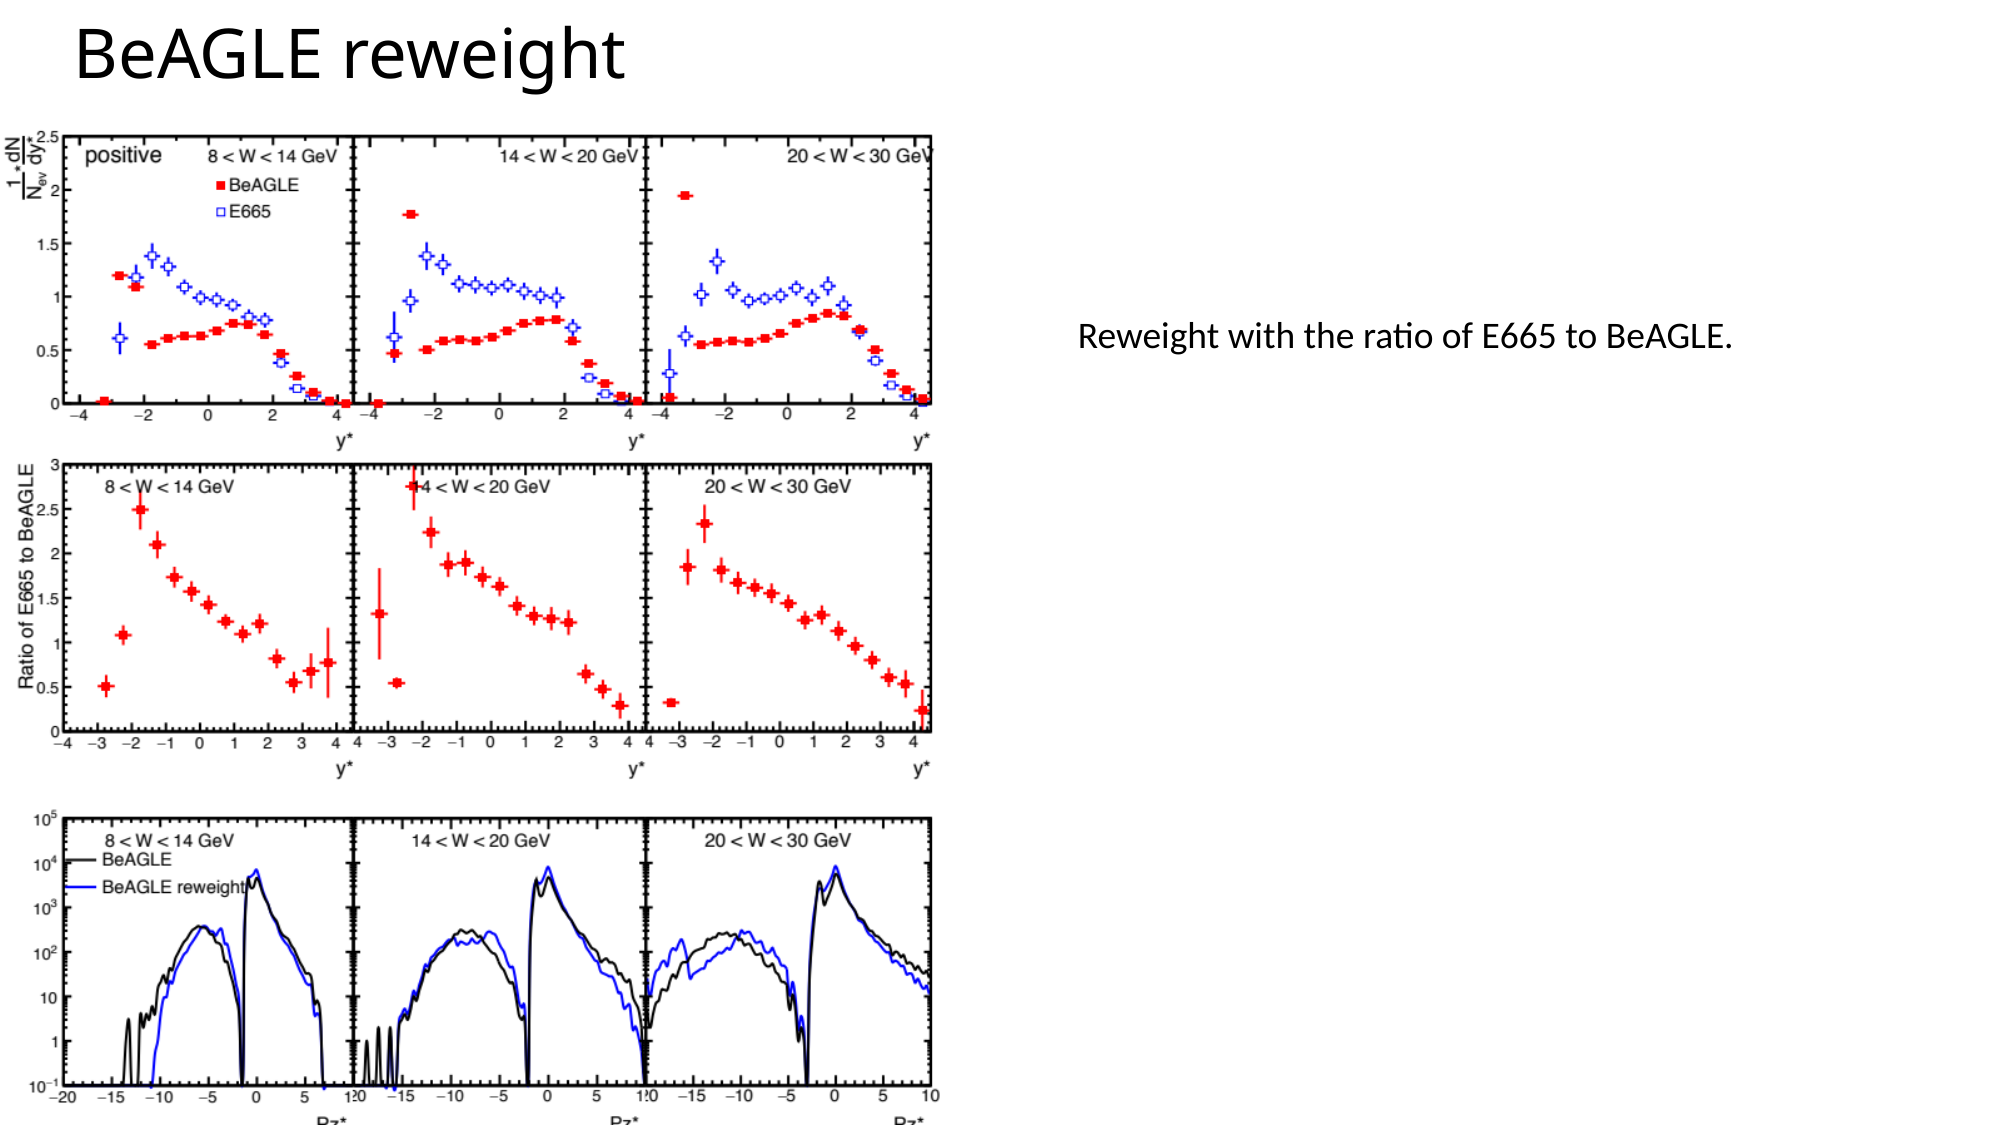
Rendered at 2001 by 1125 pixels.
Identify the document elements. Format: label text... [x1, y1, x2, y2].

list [0, 783, 944, 1125]
title BeAGLE reweight [58, 11, 1784, 102]
picture [0, 101, 944, 783]
text_box Reweight with the ratio of E665 to BeAGLE. [1063, 303, 1855, 364]
